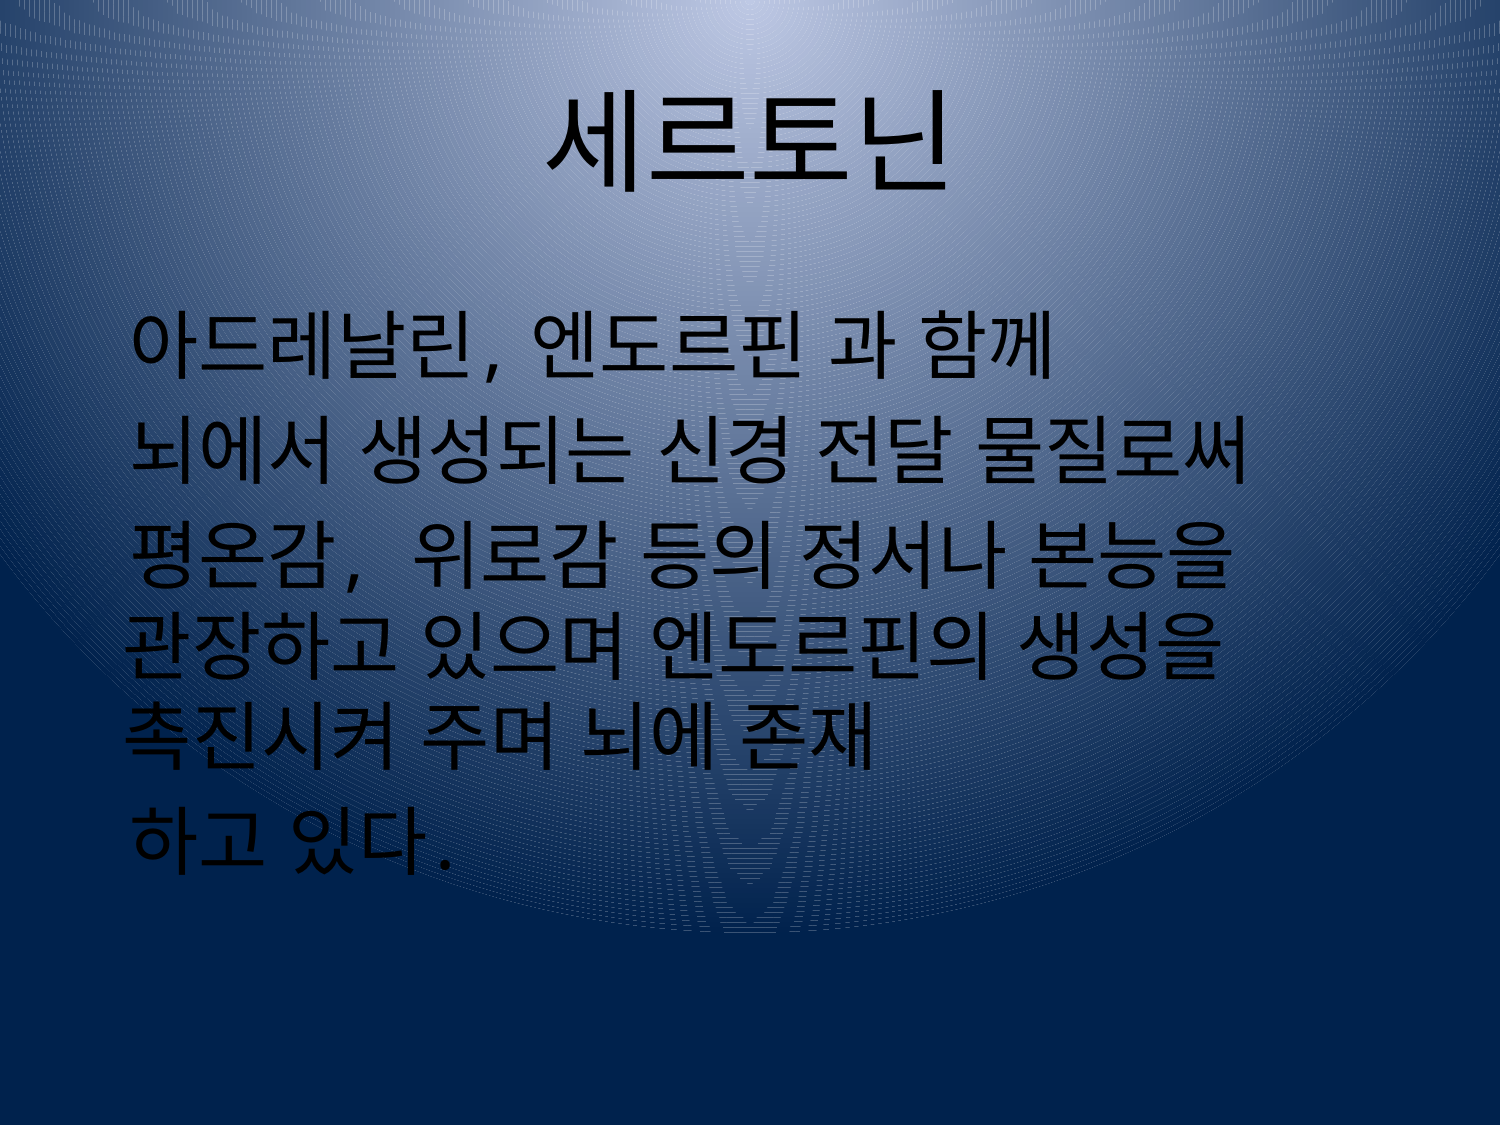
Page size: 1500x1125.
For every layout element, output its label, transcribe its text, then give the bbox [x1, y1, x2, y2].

title 세르토닌 [75, 45, 1425, 233]
list 아드레날린, 엔도르핀 과 함께 뇌에서 생성되는 신경 전달 물질로써 평온감, 위로감 등의 정서나 본능을 관장하고 있으며 엔도르핀의 생성을 촉진시켜 주며 뇌에 존재 하고 있다. [64, 290, 1425, 1005]
